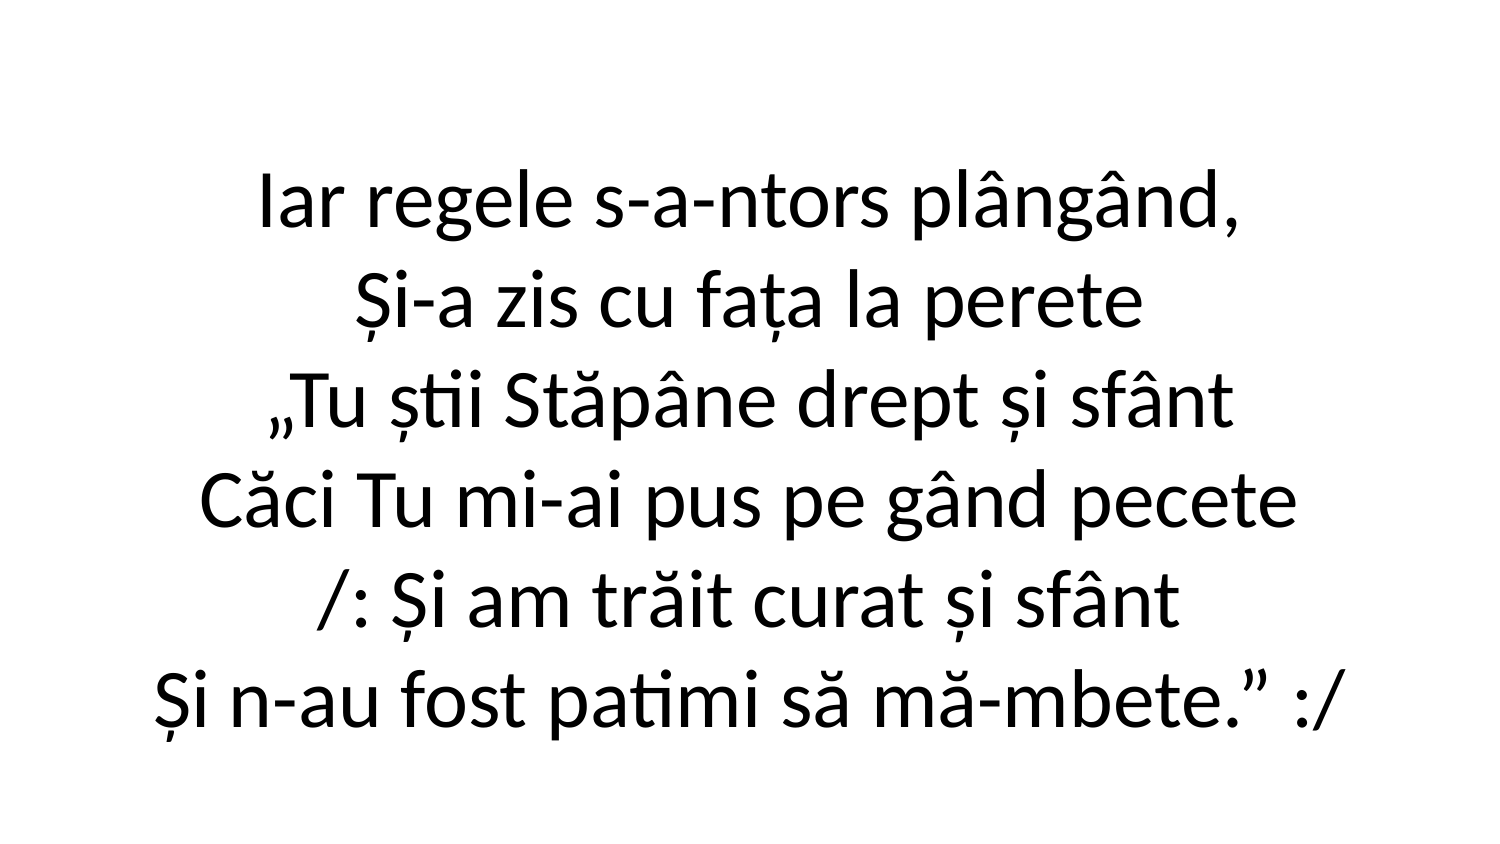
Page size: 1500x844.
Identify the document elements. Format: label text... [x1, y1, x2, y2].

text_box Iar regele s-a-ntors plângând, Și-a zis cu fața la perete „Tu știi Stăpâne drept și sfânt Căci Tu mi-ai pus pe gând pecete /: Și am trăit curat și sfânt Și n-au fost patimi să mă-mbete.” :/ [138, 92, 1362, 752]
